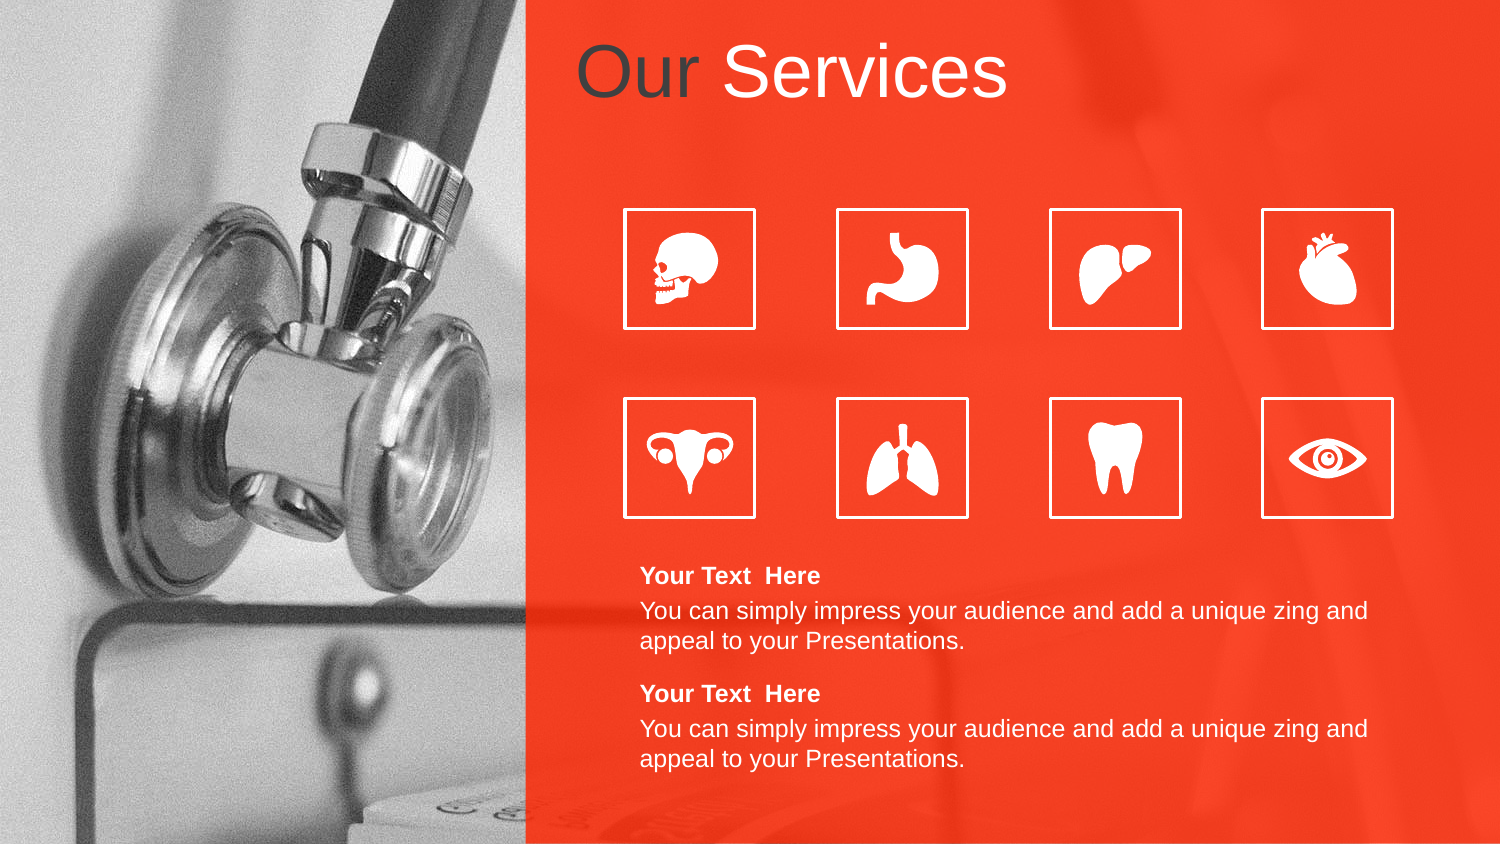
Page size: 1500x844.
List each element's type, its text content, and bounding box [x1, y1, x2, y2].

text_box [1286, 436, 1369, 481]
text_box [864, 230, 941, 307]
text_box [624, 669, 1412, 782]
text_box [836, 207, 970, 330]
text_box [623, 396, 757, 519]
text_box [1086, 420, 1145, 497]
text_box [1048, 396, 1182, 519]
list Our Services [561, 20, 1471, 115]
text_box [1077, 242, 1154, 307]
text_box [864, 421, 941, 498]
text_box [1261, 207, 1395, 330]
text_box [1048, 207, 1182, 330]
text_box [1297, 230, 1359, 307]
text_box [624, 551, 1412, 664]
text_box [651, 230, 721, 307]
text_box [623, 207, 757, 330]
picture [0, 0, 525, 844]
text_box [836, 396, 970, 519]
text_box [644, 427, 736, 497]
text_box [1261, 396, 1395, 519]
